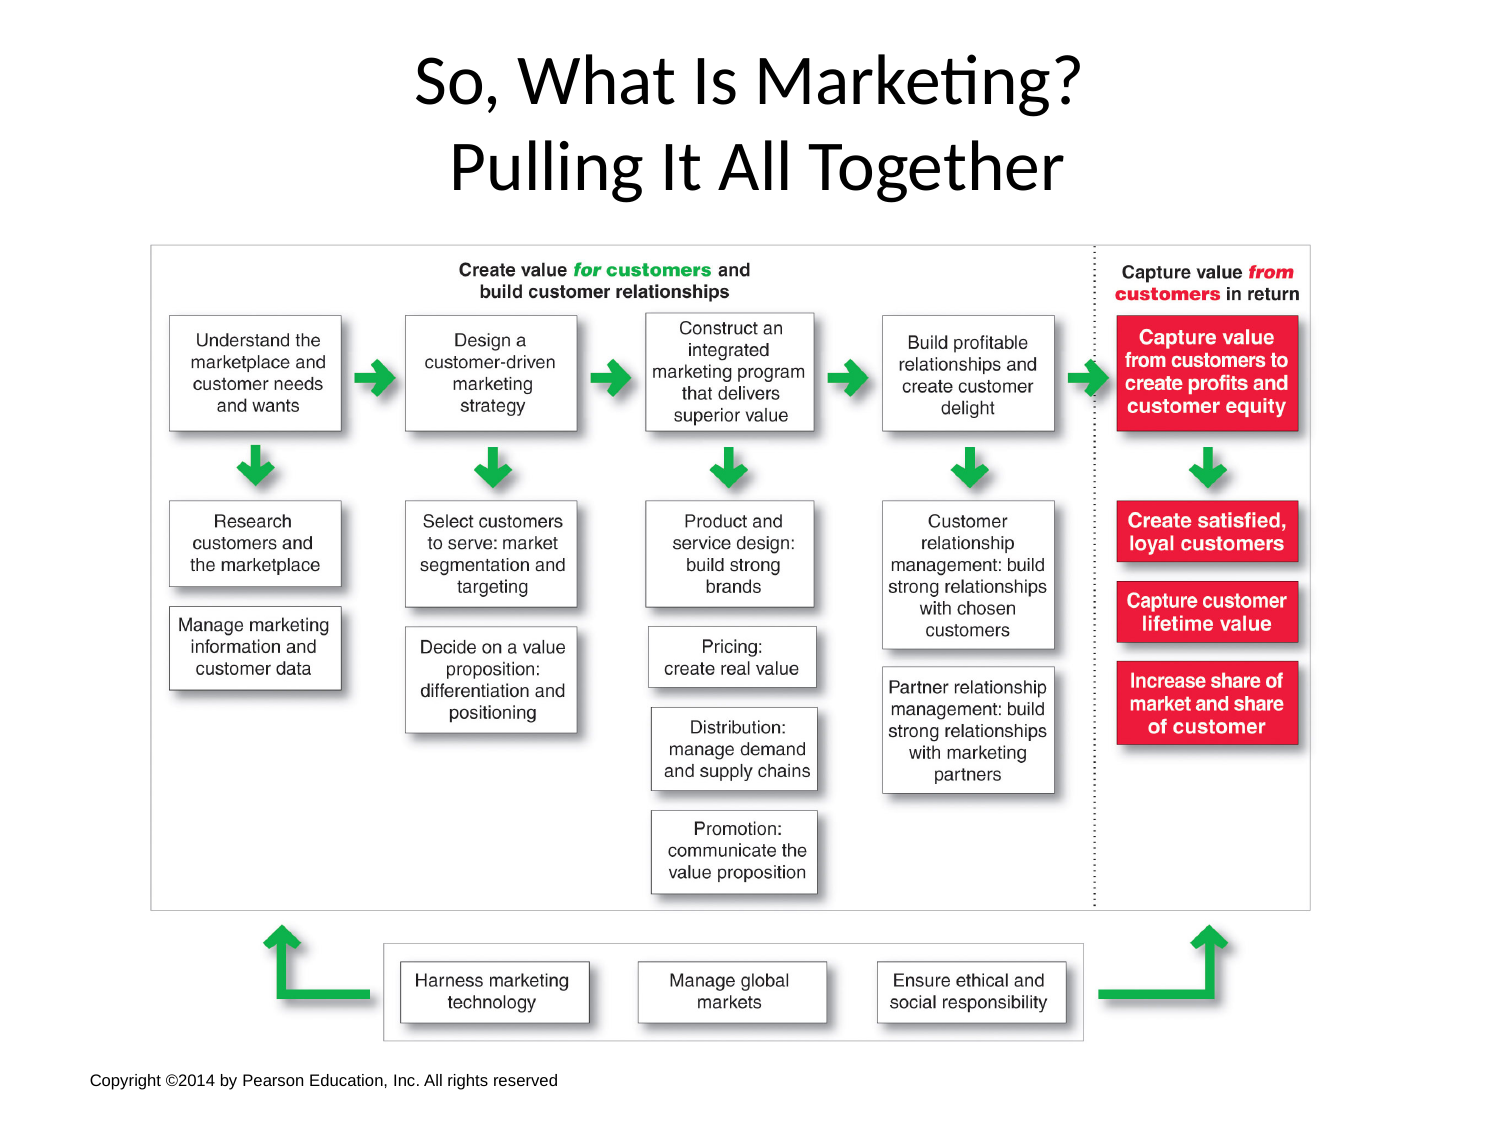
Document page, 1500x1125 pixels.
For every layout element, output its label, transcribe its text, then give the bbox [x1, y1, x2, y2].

title So, What Is Marketing? Pulling It All Together [112, 24, 1388, 213]
picture [149, 237, 1319, 1045]
text_box Copyright ©2014 by Pearson Education, Inc. All rights reserved [74, 1062, 825, 1098]
